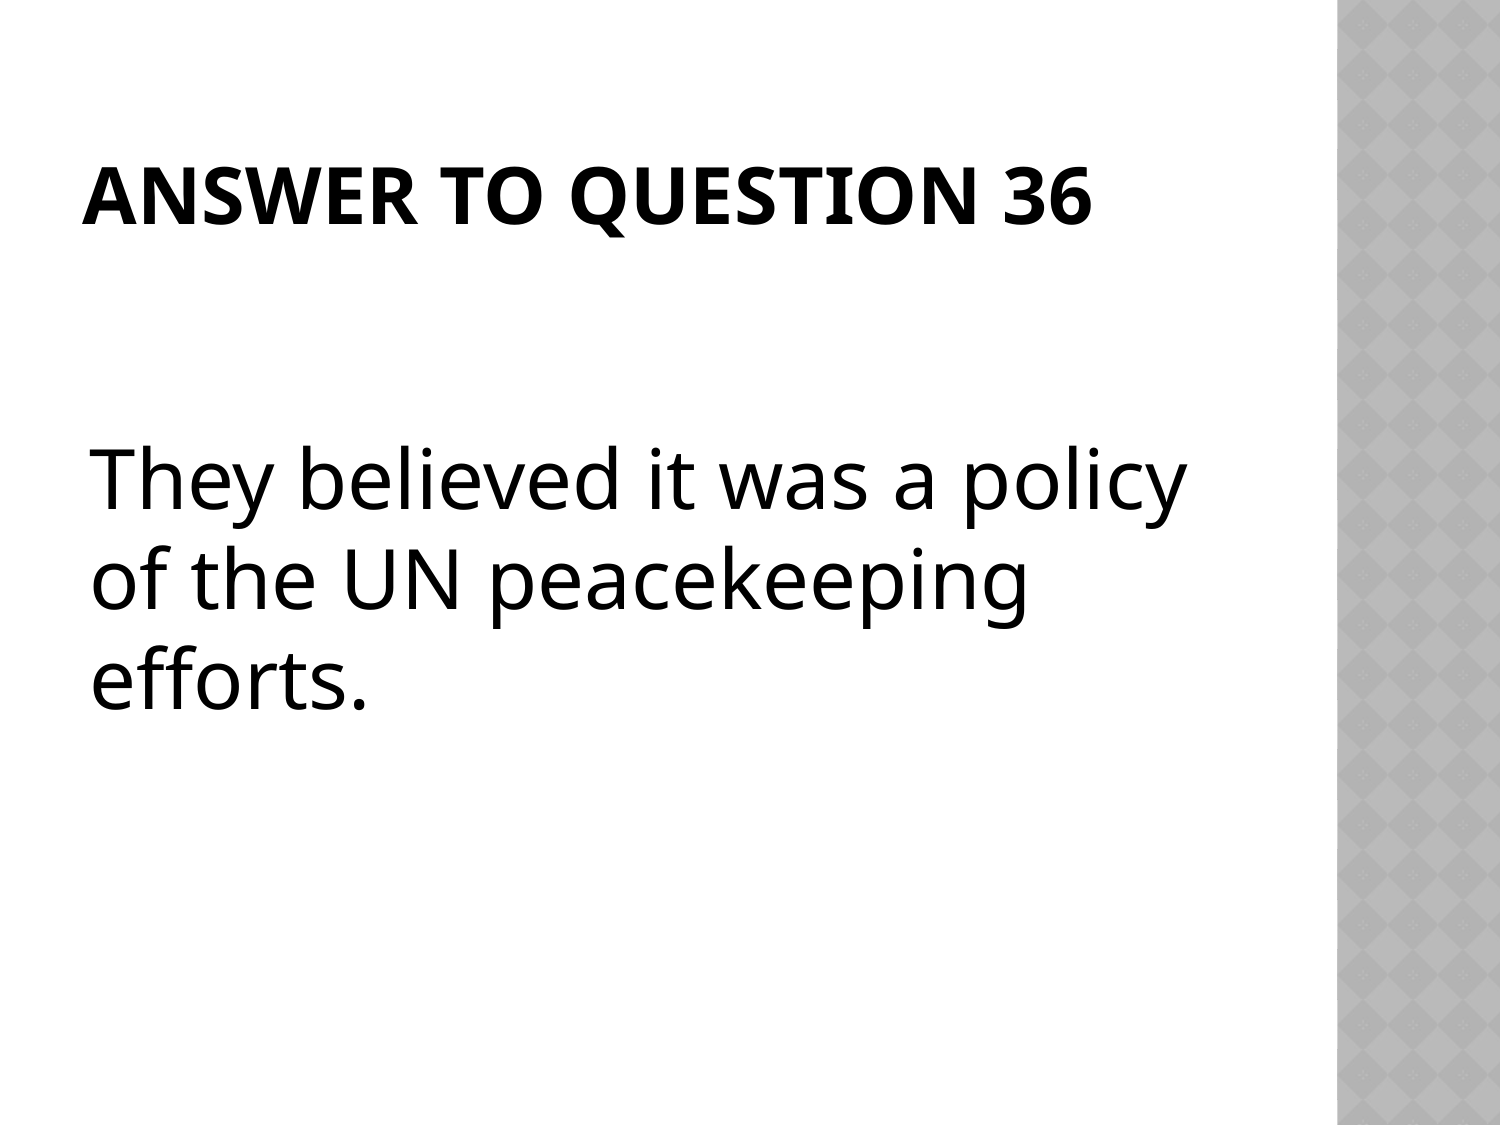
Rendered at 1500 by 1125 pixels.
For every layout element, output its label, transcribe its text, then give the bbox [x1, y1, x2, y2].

list They believed it was a policy of the UN peacekeeping efforts. [75, 264, 1263, 1059]
title Answer to question 36 [75, 52, 1263, 240]
